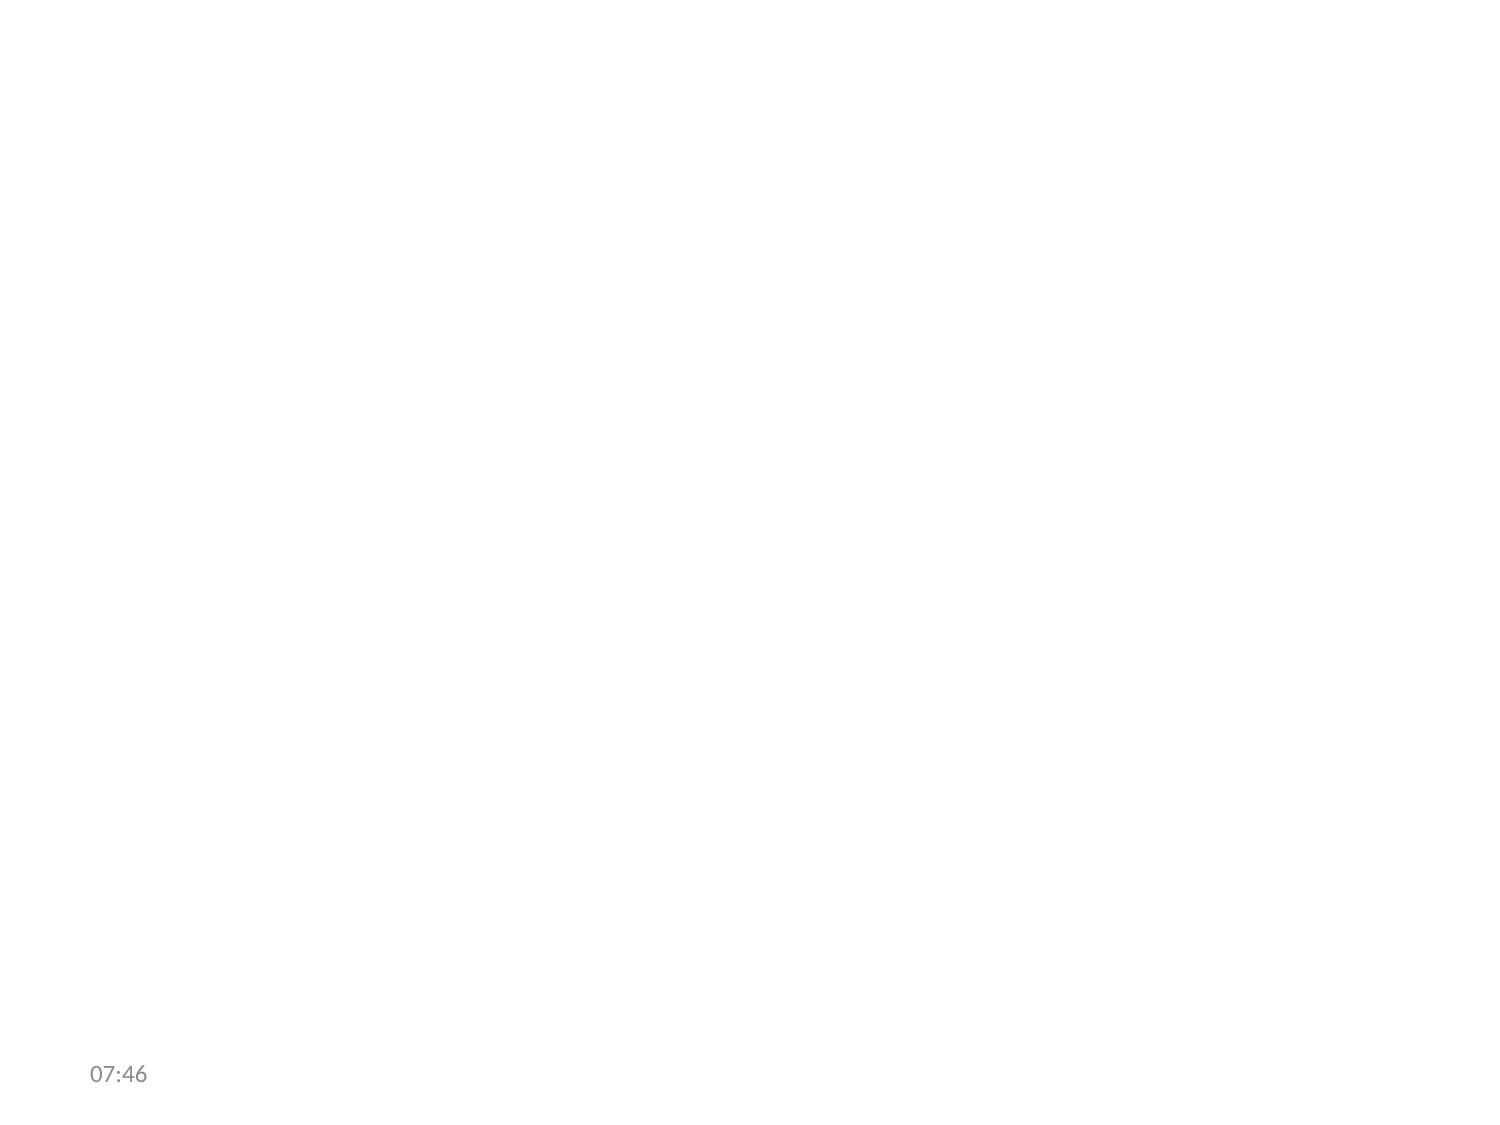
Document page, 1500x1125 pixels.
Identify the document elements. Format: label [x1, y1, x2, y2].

slide_number [75, 1042, 425, 1103]
